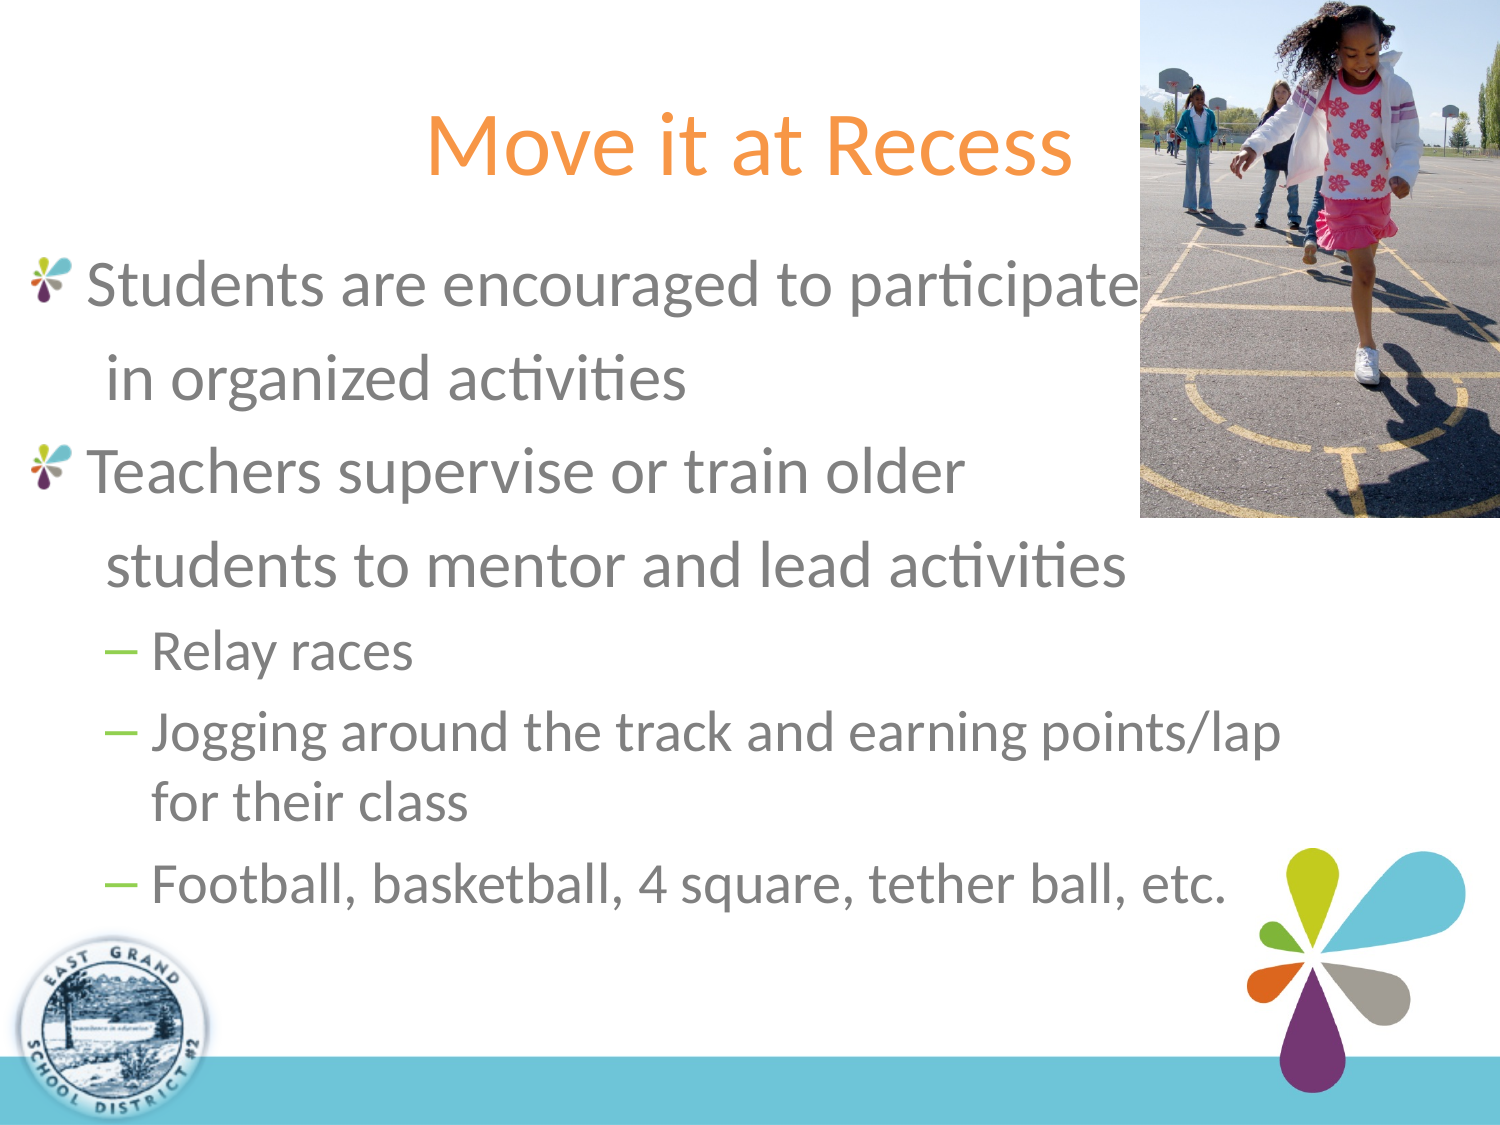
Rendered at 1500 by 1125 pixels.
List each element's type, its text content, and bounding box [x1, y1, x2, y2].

list Students are encouraged to participate in organized activities Teachers supervise or train older students to mentor and lead activities Relay races Jogging around the track and earning points/lap for their class Football, basketball, 4 square, tether ball, etc. [15, 232, 1350, 975]
picture [30, 443, 73, 491]
picture [30, 256, 73, 304]
picture [1139, 0, 1500, 518]
picture [0, 848, 1500, 1125]
title Move it at Recess [75, 45, 1134, 232]
